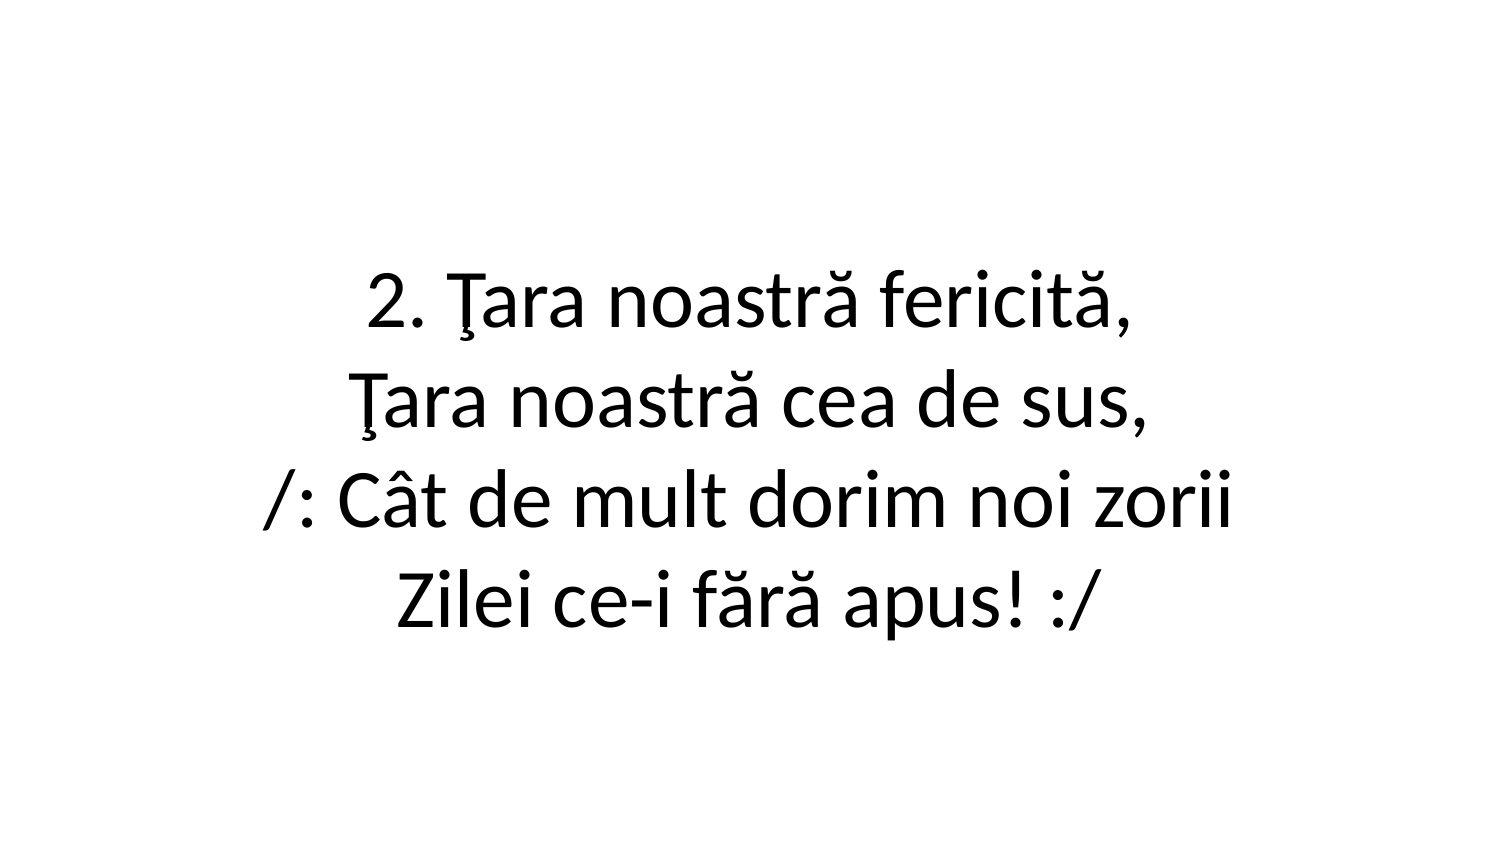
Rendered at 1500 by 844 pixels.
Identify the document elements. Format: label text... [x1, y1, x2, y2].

text_box 2. Ţara noastră fericită, Ţara noastră cea de sus, /: Cât de mult dorim noi zorii Zilei ce-i fără apus! :/ [249, 192, 1251, 652]
